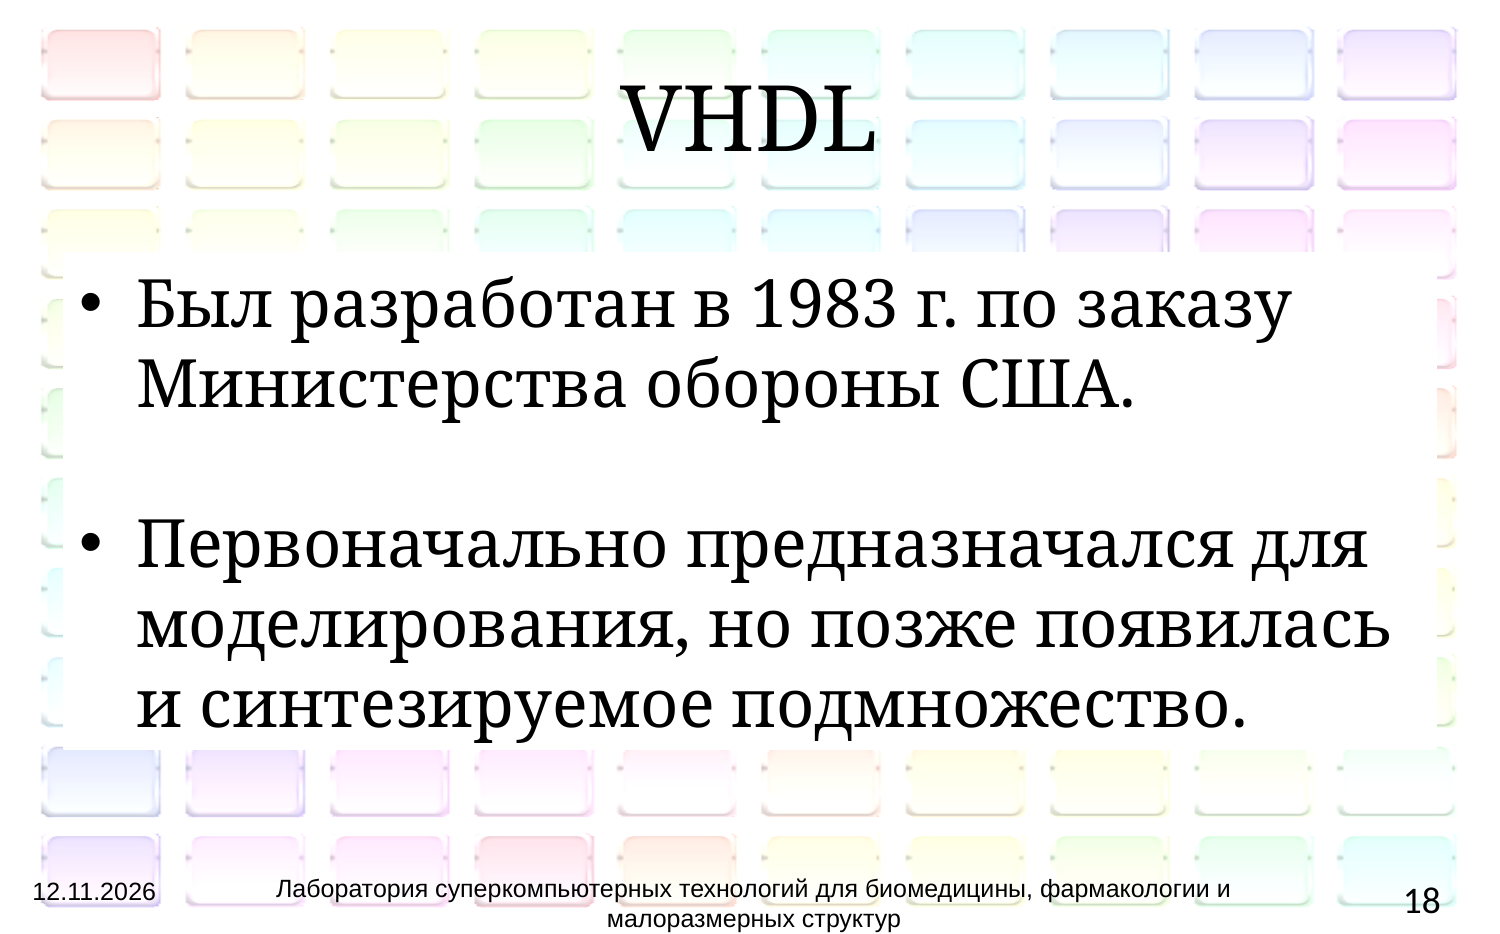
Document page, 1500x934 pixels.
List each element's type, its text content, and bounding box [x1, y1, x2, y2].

picture [0, 0, 1500, 934]
text_box 06.12.2012 [17, 868, 183, 918]
text_box 18 [1387, 868, 1473, 918]
text_box Лаборатория суперкомпьютерных технологий для биомедицины, фармакологии и малоразмерных структур [171, 864, 1338, 915]
text_box Был разработан в 1983 г. по заказу Министерства обороны США. Первоначально предназначался для моделирования, но позже появилась и синтезируемое подмножество. [63, 252, 1437, 750]
title VHDL [75, 37, 1425, 193]
